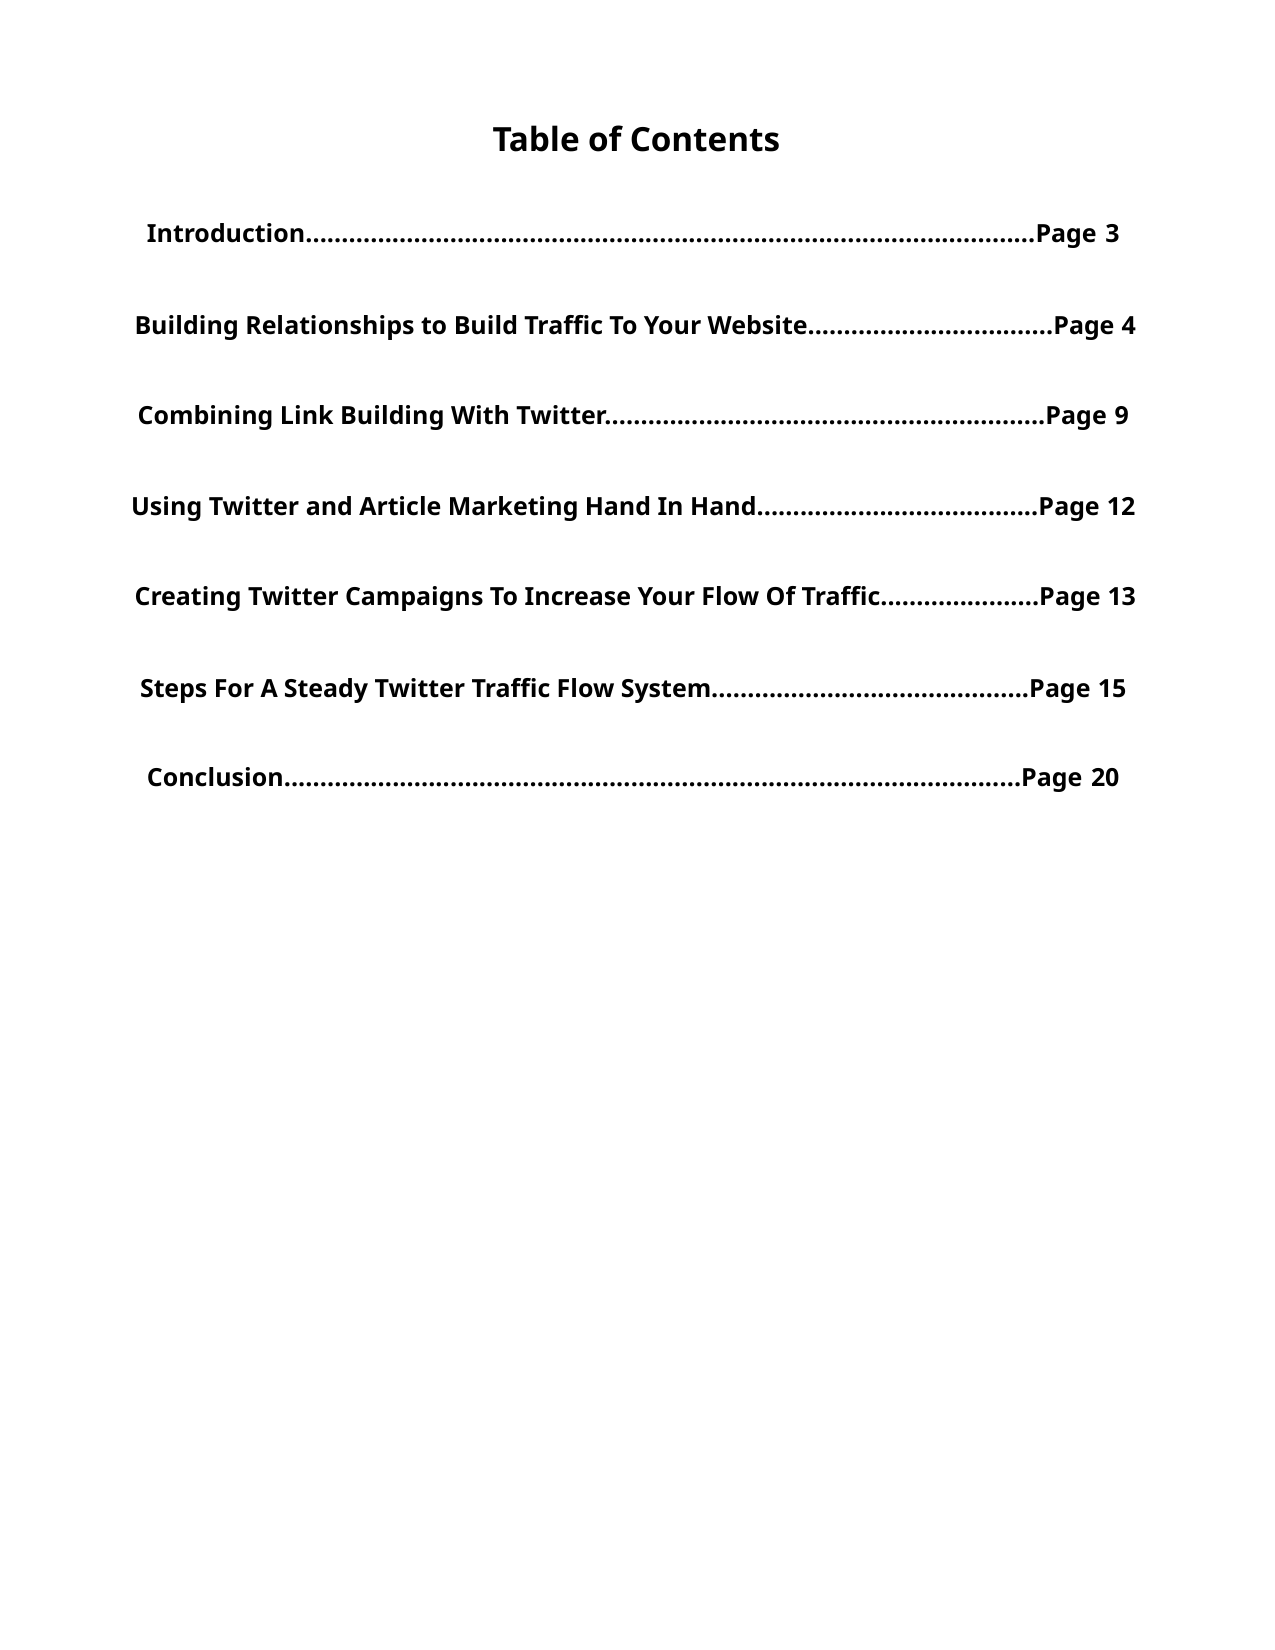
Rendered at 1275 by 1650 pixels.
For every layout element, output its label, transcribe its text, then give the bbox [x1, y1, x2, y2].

text_box Steps For A Steady Twitter Traffic Flow System............................................Page 15 [140, 672, 1127, 710]
text_box Table of Contents [492, 118, 781, 166]
text_box Conclusion......................................................................................................Page 20 [146, 762, 1120, 800]
text_box Building Relationships to Build Traffic To Your Website..................................Page 4 [134, 310, 1137, 347]
text_box Using Twitter and Article Marketing Hand In Hand.......................................Page 12 [130, 491, 1136, 529]
text_box Creating Twitter Campaigns To Increase Your Flow Of Traffic......................Page 13 [134, 581, 1137, 618]
text_box Introduction.....................................................................................................Page 3 [146, 218, 1120, 256]
text_box Combining Link Building With Twitter.............................................................Page 9 [137, 399, 1129, 437]
